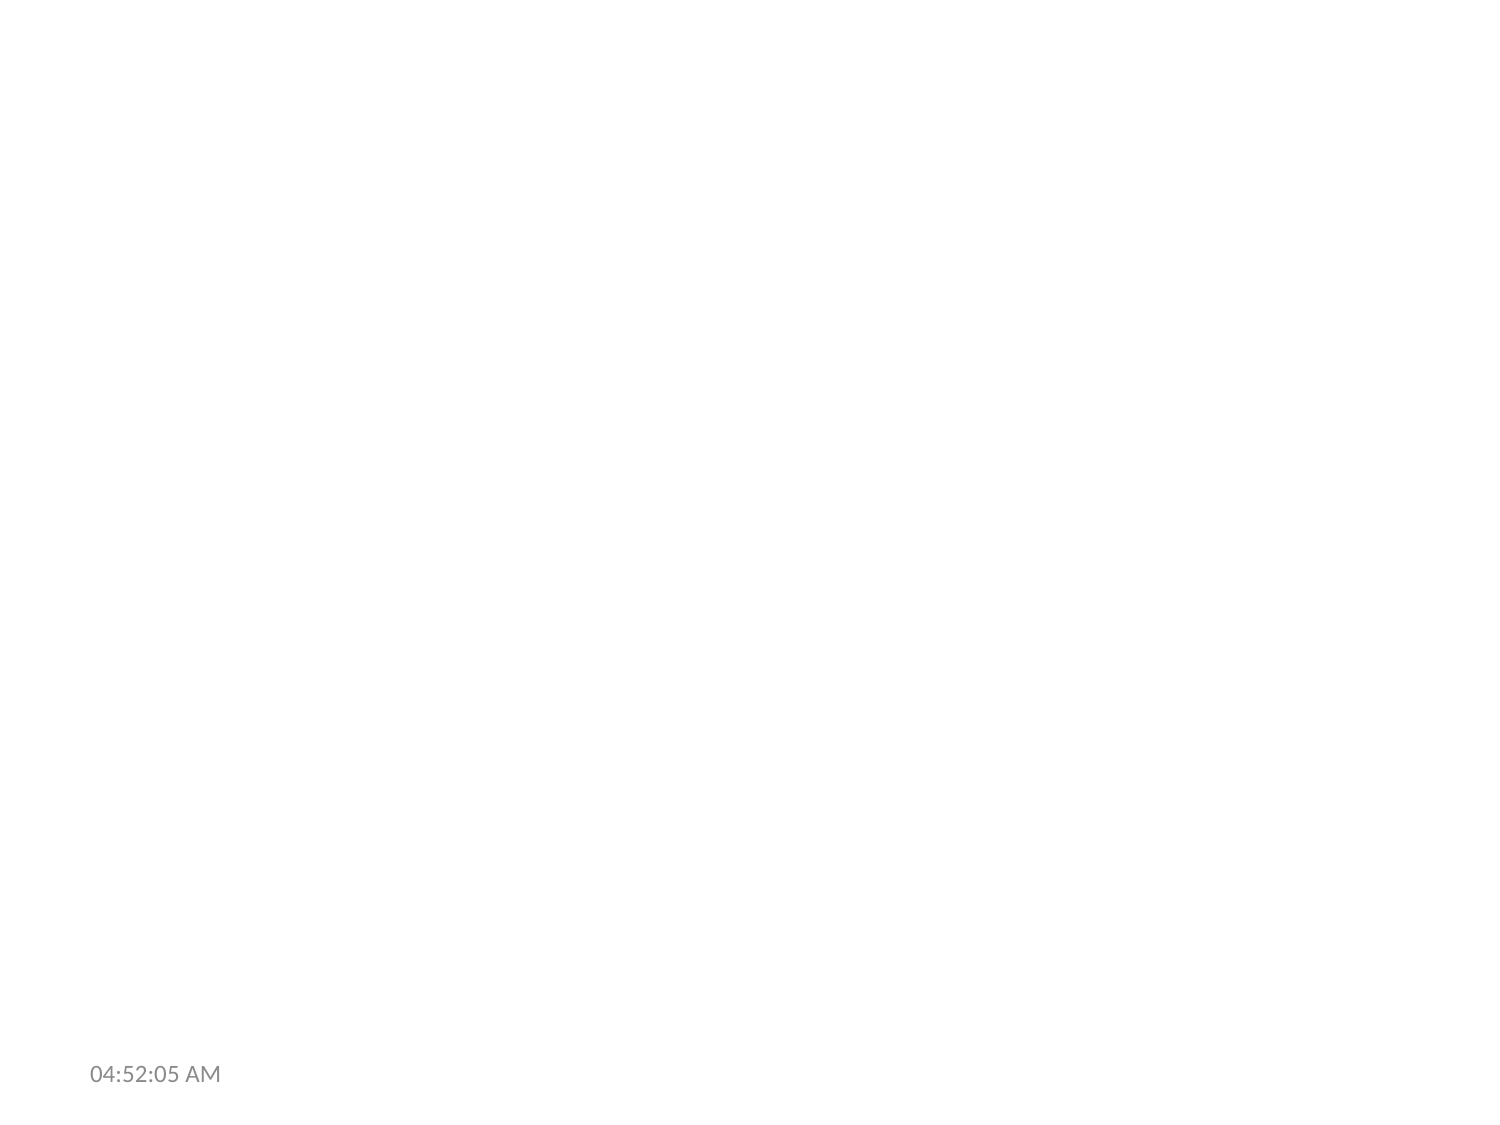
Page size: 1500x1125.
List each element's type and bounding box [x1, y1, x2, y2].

slide_number [75, 1042, 425, 1103]
